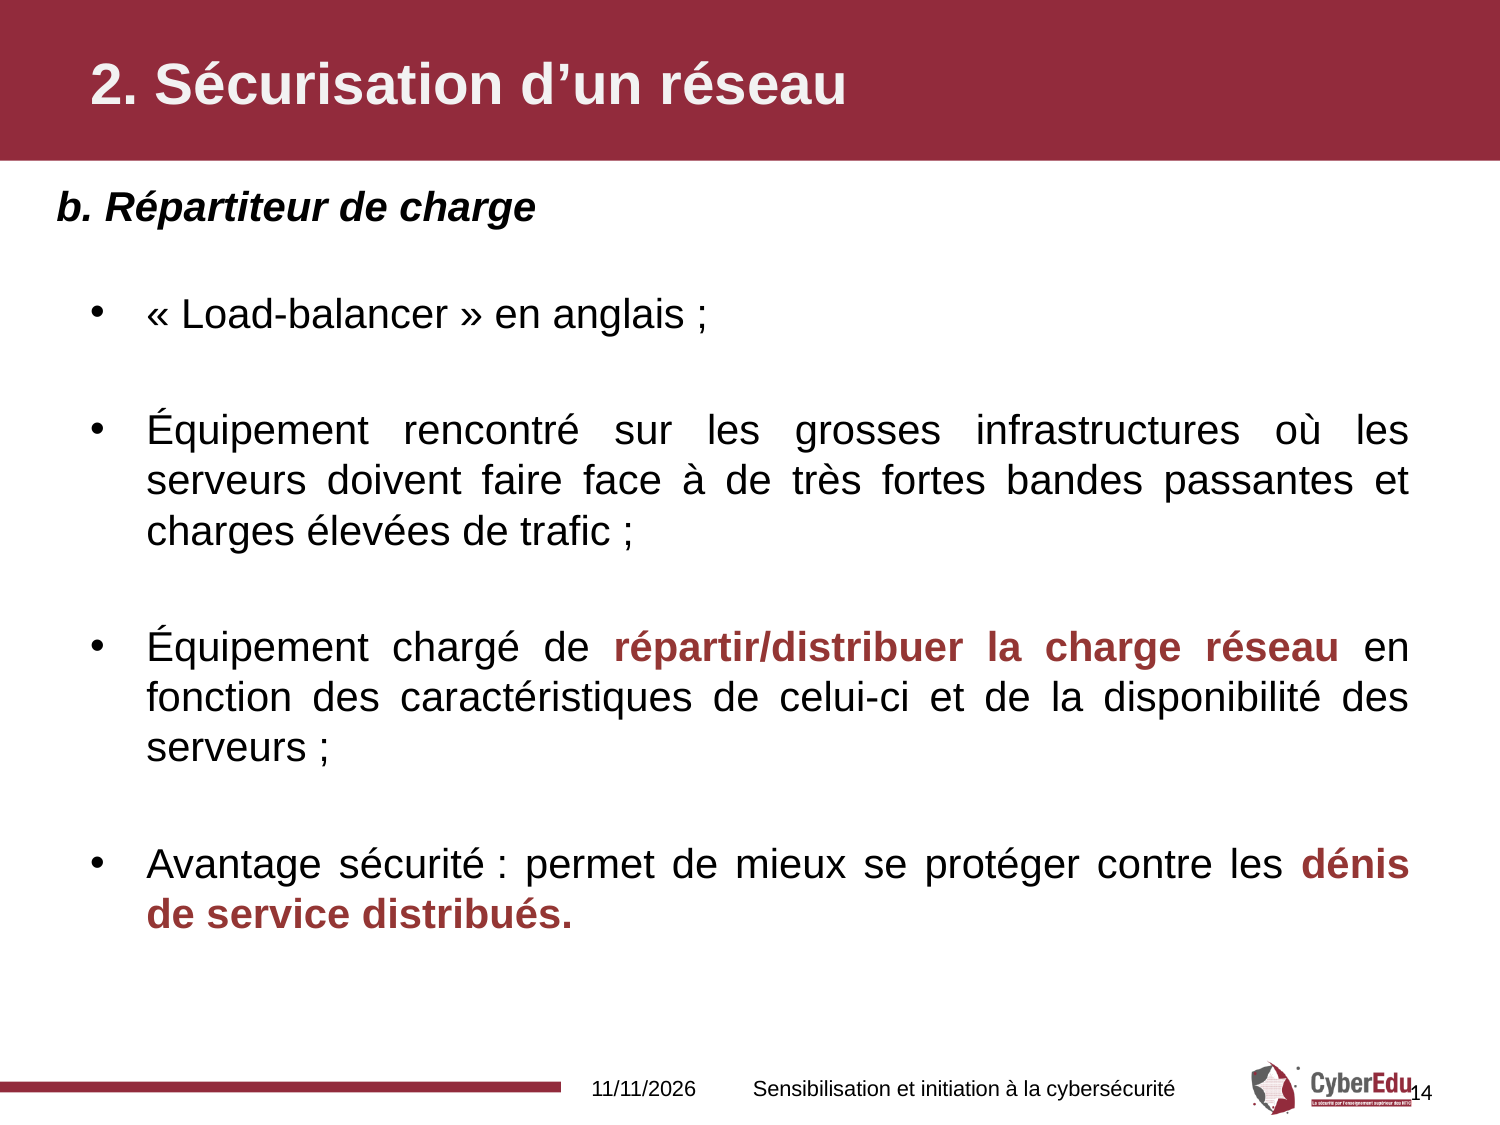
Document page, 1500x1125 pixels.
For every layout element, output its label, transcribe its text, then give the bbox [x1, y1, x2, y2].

footer Sensibilisation et initiation à la cybersécurité [738, 1057, 1236, 1118]
list « Load-balancer » en anglais ; Équipement rencontré sur les grosses infrastructures où les serveurs doivent faire face à de très fortes bandes passantes et charges élevées de trafic ; Équipement chargé de répartir/distribuer la charge réseau en fonction des caractéristiques de celui-ci et de la disponibilité des serveurs ; Avantage sécurité : permet de mieux se protéger contre les dénis de service distribués. [75, 278, 1425, 1035]
text_box b. Répartiteur de charge [41, 172, 1471, 268]
title 2. Sécurisation d’un réseau [75, 1, 1425, 161]
picture [1246, 1060, 1412, 1115]
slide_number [561, 1057, 727, 1118]
